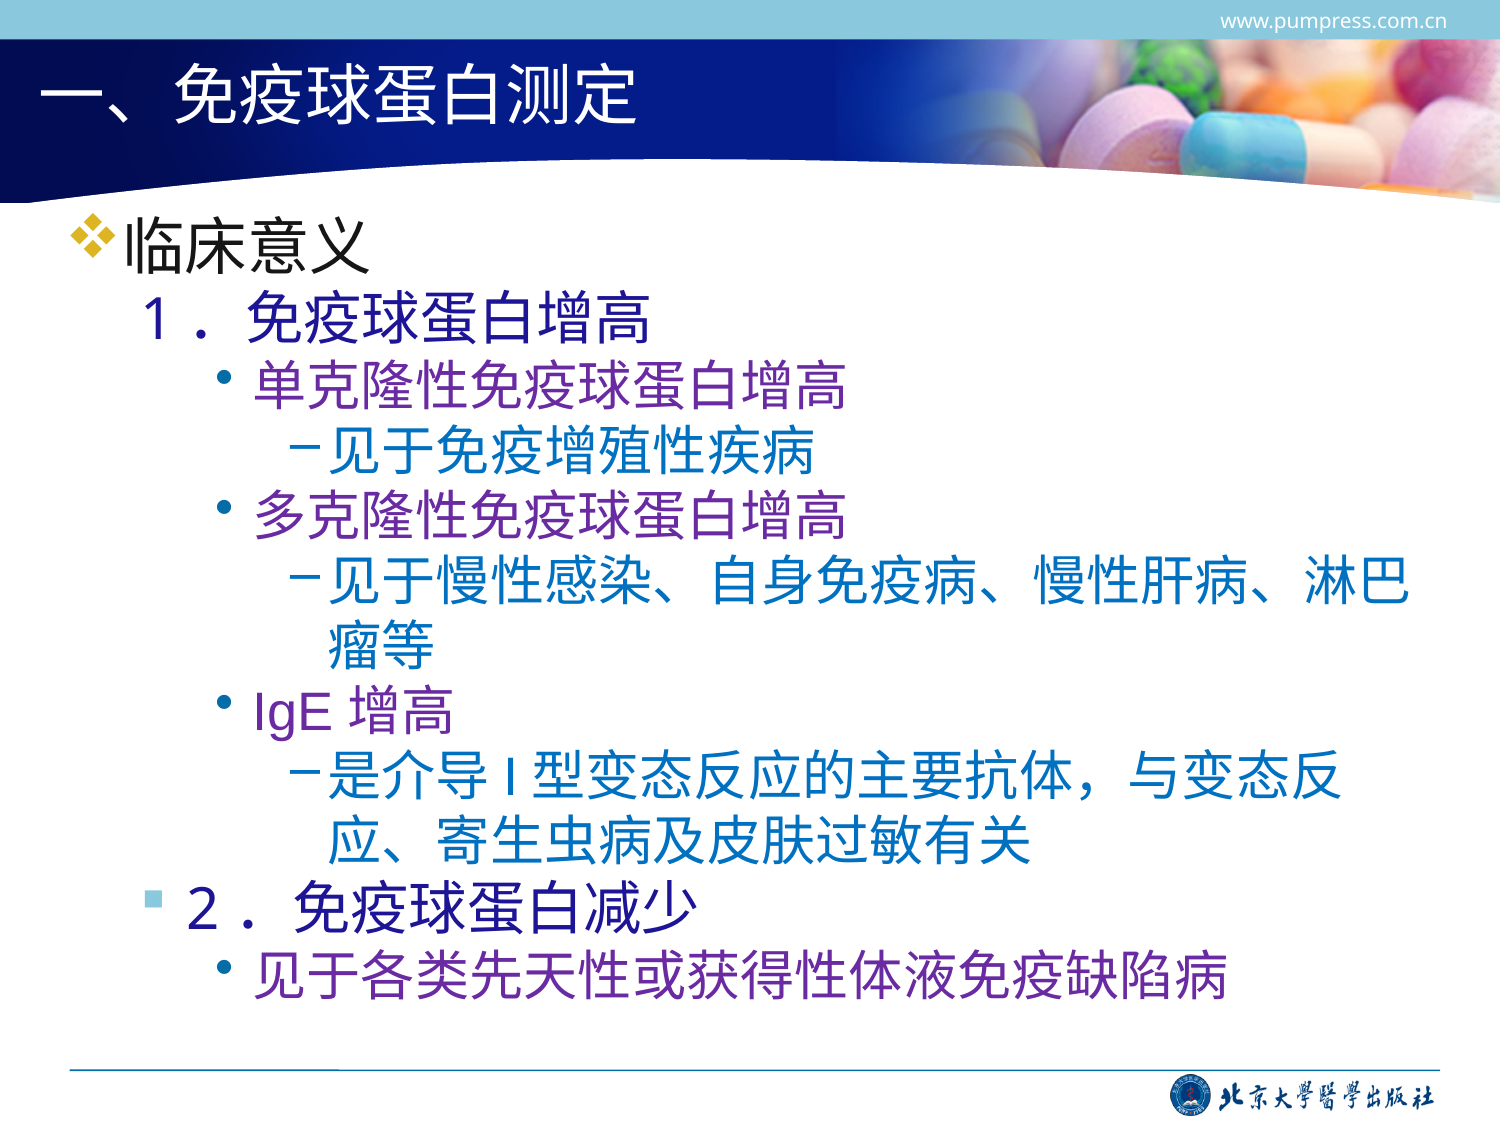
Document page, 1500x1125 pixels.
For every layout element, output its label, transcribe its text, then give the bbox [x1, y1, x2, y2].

list 临床意义 1．免疫球蛋白增高 单克隆性免疫球蛋白增高 见于免疫增殖性疾病 多克隆性免疫球蛋白增高 见于慢性感染、自身免疫病、慢性肝病、淋巴瘤等 IgE增高 是介导I型变态反应的主要抗体，与变态反应、寄生虫病及皮肤过敏有关 2．免疫球蛋白减少 见于各类先天性或获得性体液免疫缺陷病 [49, 198, 1463, 1026]
picture [0, 40, 1500, 203]
slide_number www.pumpress.com.cn [1024, 0, 1463, 38]
picture [1170, 1074, 1436, 1118]
title 一、免疫球蛋白测定 [23, 46, 1349, 140]
